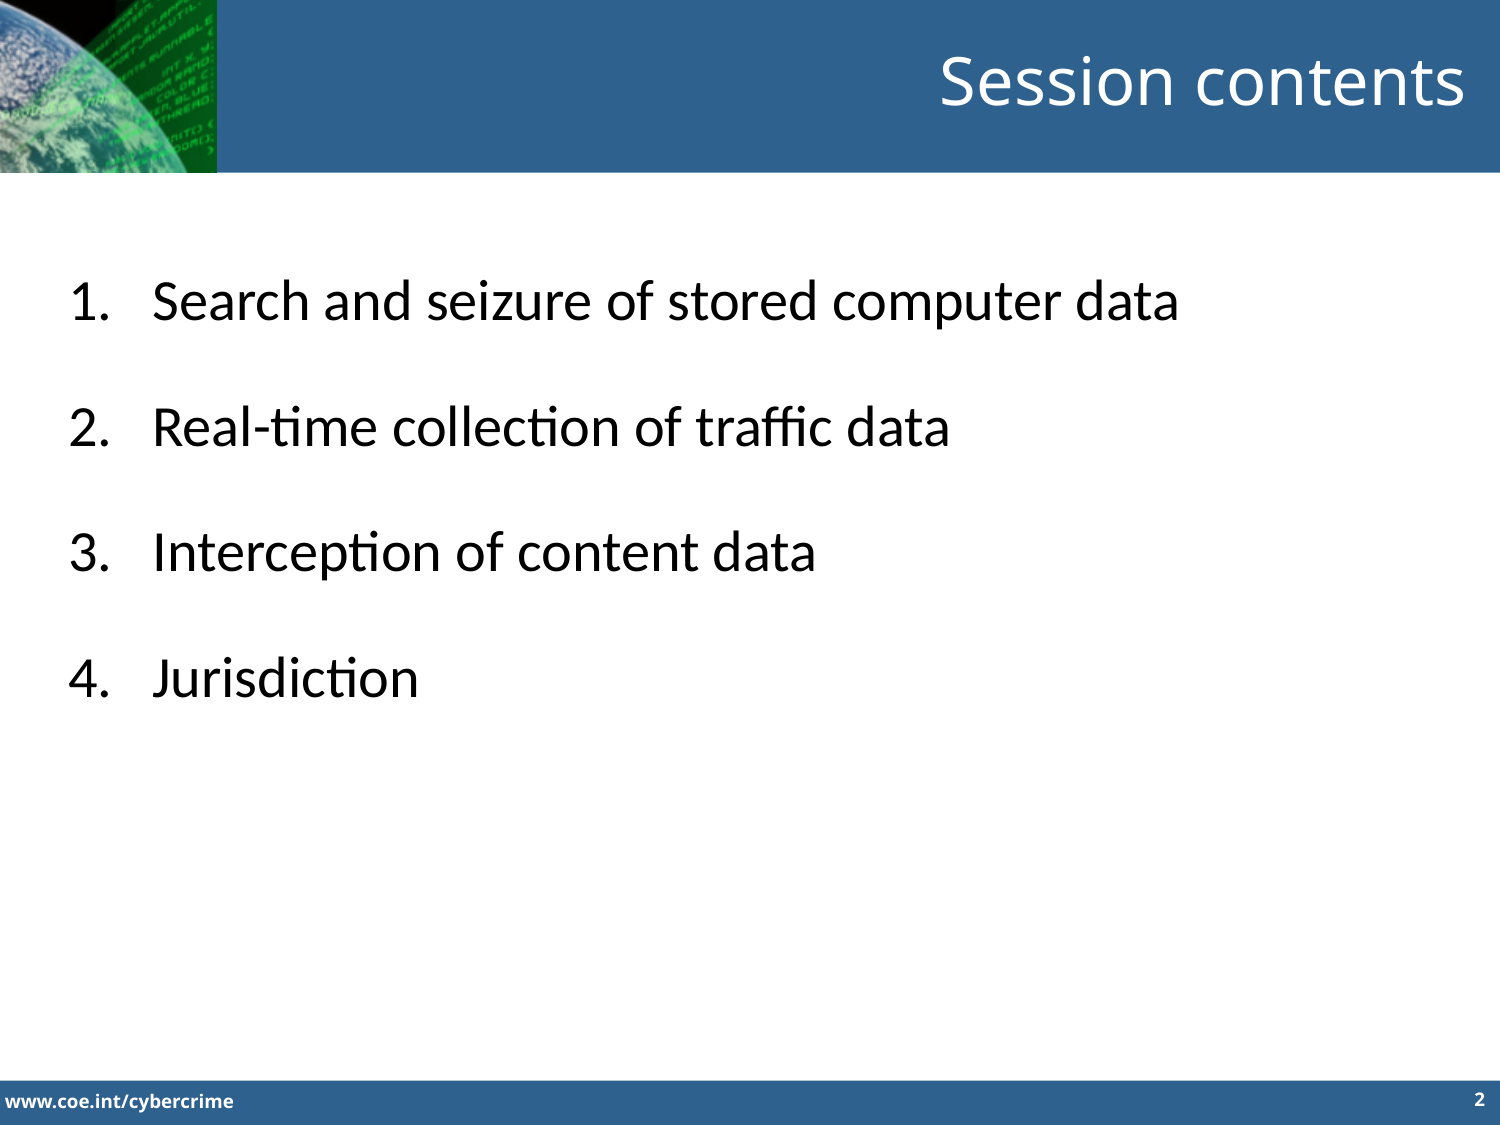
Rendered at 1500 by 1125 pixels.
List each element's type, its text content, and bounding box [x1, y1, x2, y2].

picture [0, 1, 217, 173]
list Search and seizure of stored computer data Real-time collection of traffic data Interception of content data Jurisdiction [53, 219, 1459, 1036]
text_box Session contents [230, 31, 1483, 126]
